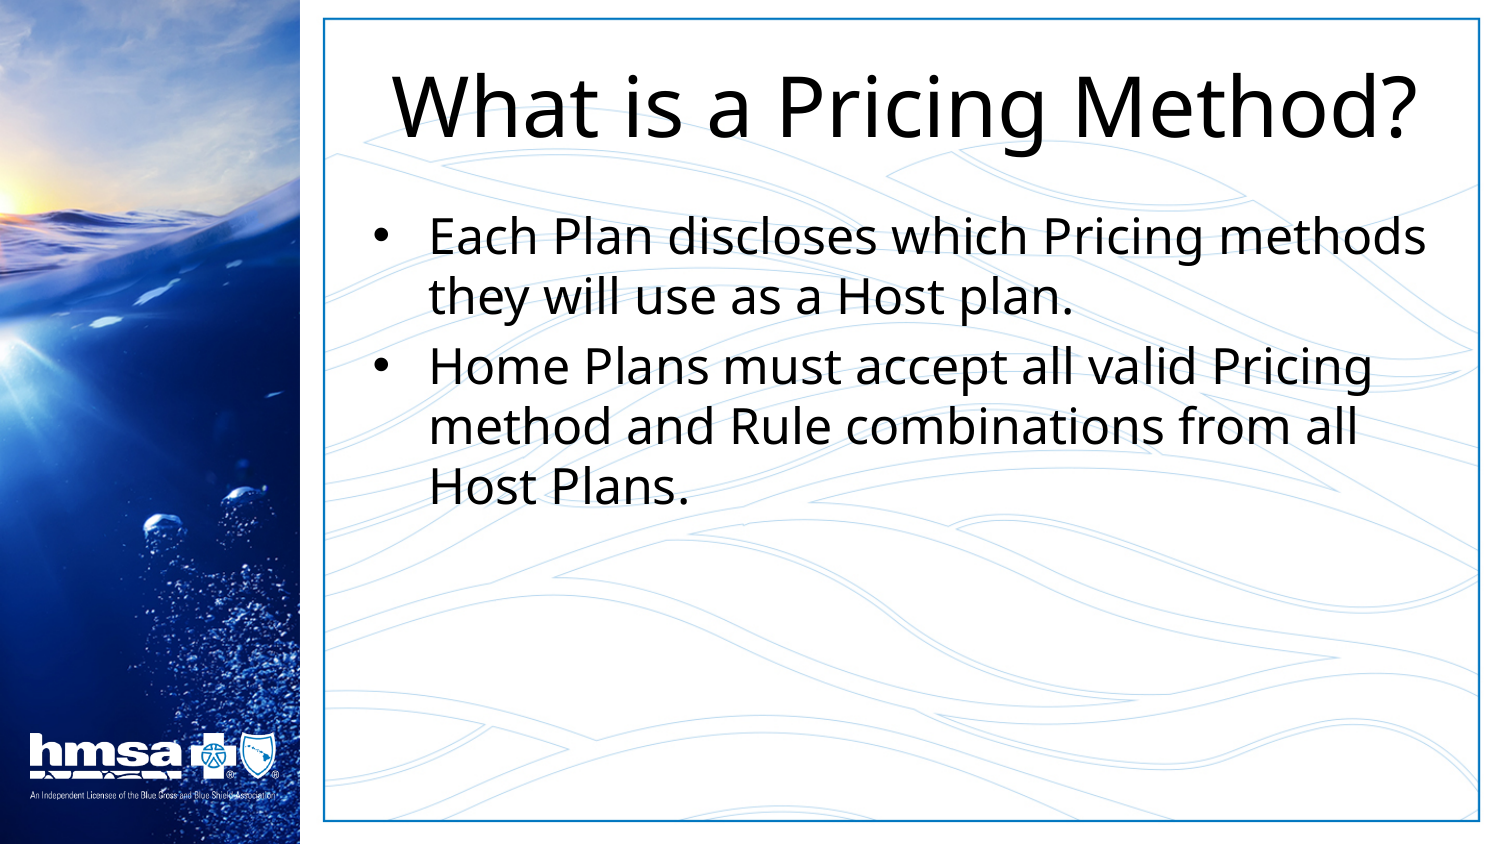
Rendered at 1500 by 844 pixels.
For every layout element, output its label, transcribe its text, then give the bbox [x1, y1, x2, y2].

list Each Plan discloses which Pricing methods they will use as a Host plan. Home Plans must accept all valid Pricing method and Rule combinations from all Host Plans. [357, 196, 1454, 754]
picture [0, 0, 1500, 844]
title What is a Pricing Method? [357, 33, 1454, 175]
